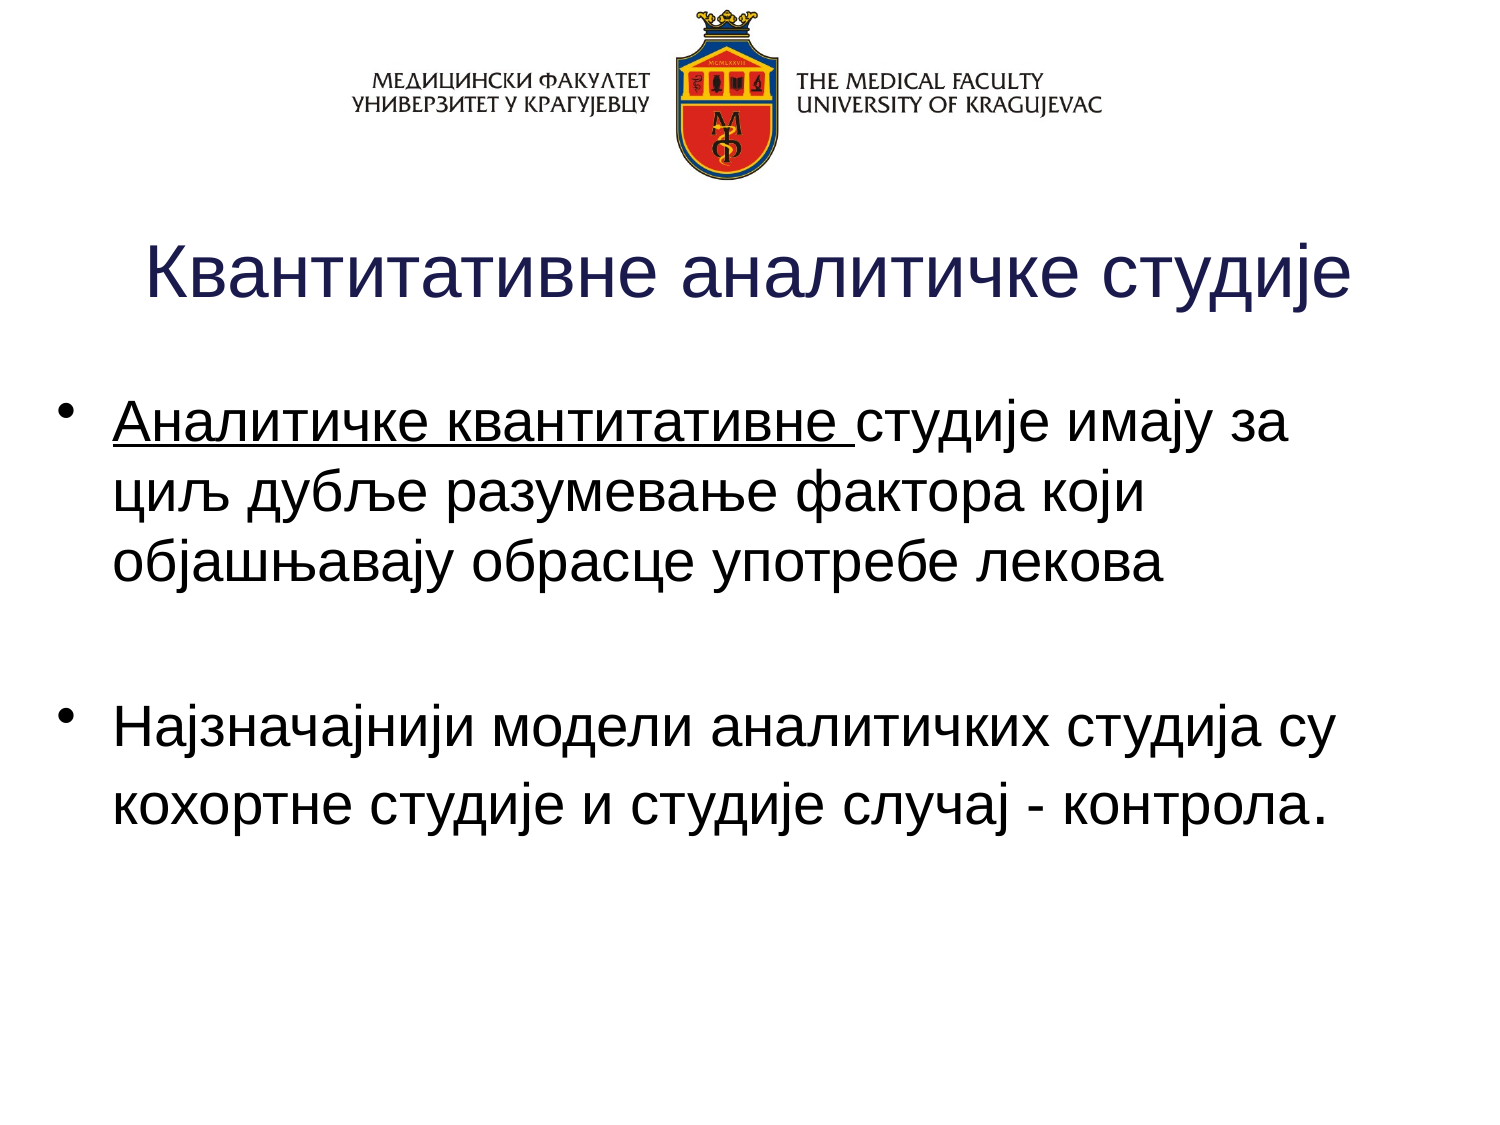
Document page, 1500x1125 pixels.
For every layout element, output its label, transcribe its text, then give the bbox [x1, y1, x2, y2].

title Квантитативне аналитичке студије [74, 173, 1426, 362]
list Аналитичке квантитативне студије имају за циљ дубље разумевање фактора који објашњавају обрасце употребе лекова Најзначајнији модели аналитичких студија су кохортне студије и студије случај - контрола. [41, 374, 1426, 1118]
picture [328, 0, 1125, 173]
